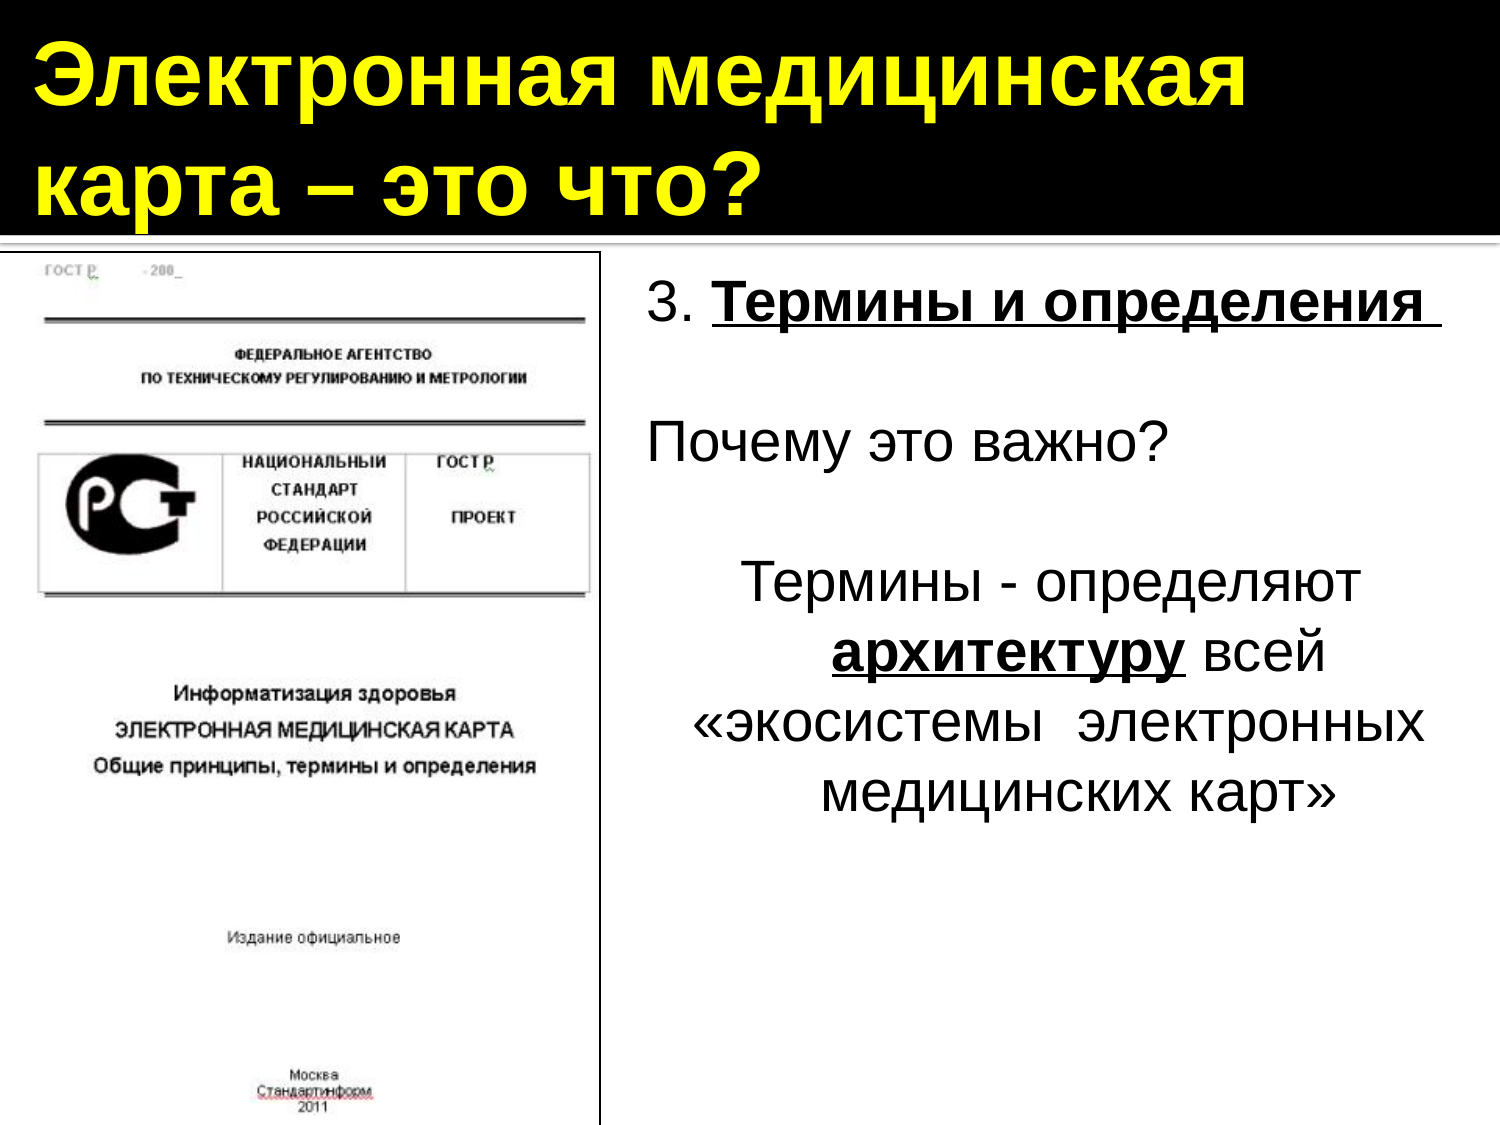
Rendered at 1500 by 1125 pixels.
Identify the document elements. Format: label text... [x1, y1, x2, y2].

picture [0, 252, 600, 1125]
text_box Электронная медицинская карта – это что? [17, 6, 1500, 241]
text_box 3. Термины и определения Почему это важно? Термины - определяют архитектуру всей «экосистемы электронных медицинских карт» [631, 255, 1471, 900]
